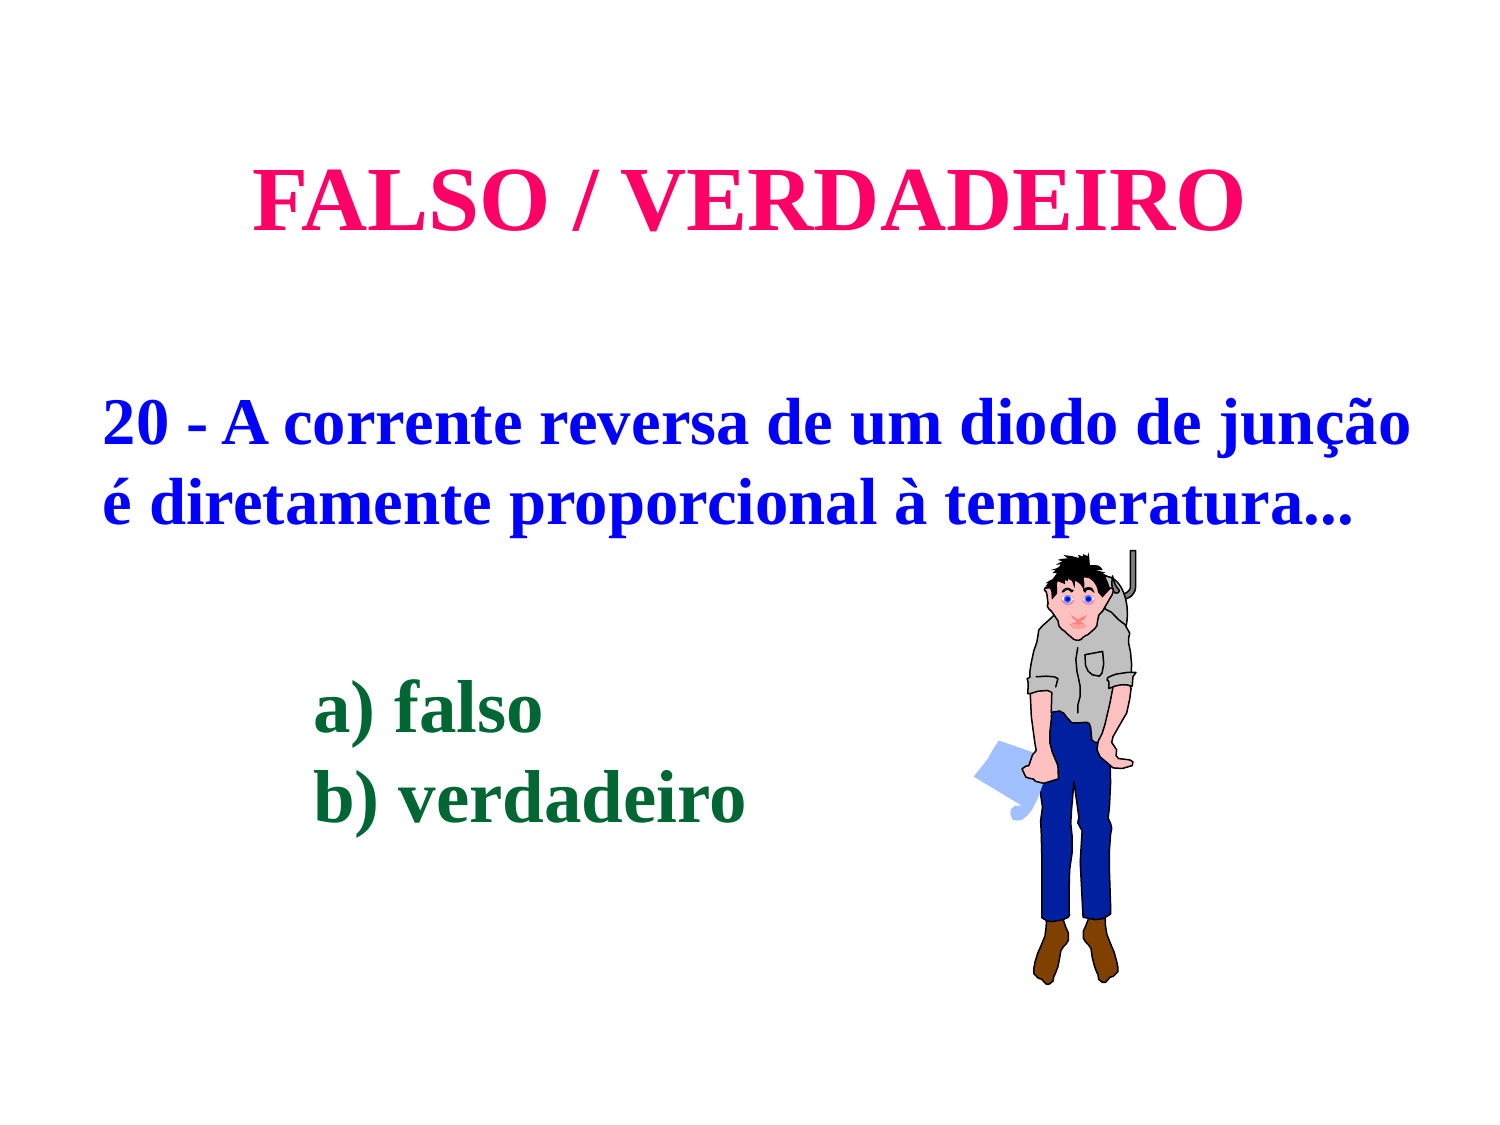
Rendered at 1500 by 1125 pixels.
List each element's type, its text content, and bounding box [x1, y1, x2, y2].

title FALSO / VERDADEIRO [112, 99, 1388, 288]
text_box a) falso b) verdadeiro [297, 649, 763, 845]
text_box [973, 548, 1138, 987]
text_box 20 - A corrente reversa de um diodo de junção é diretamente proporcional à temperatura... [87, 369, 1429, 545]
